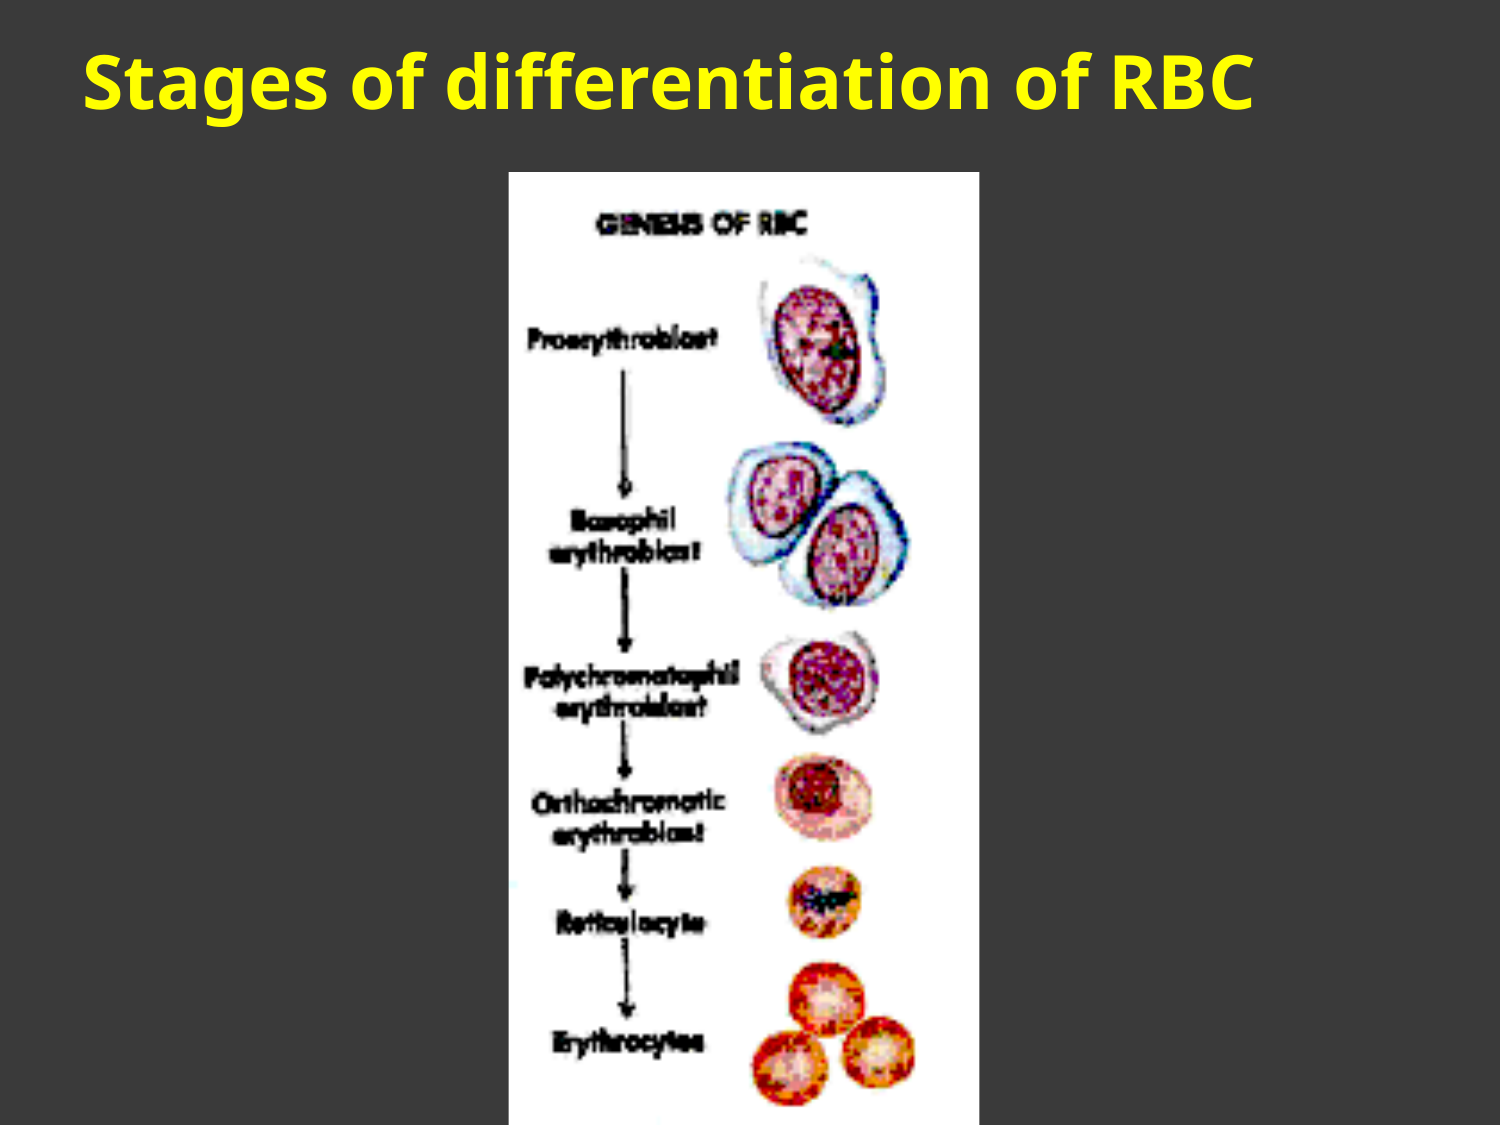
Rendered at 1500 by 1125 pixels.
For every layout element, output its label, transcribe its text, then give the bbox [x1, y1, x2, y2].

text_box [508, 172, 980, 1125]
title Stages of differentiation of RBC [80, 34, 1292, 222]
